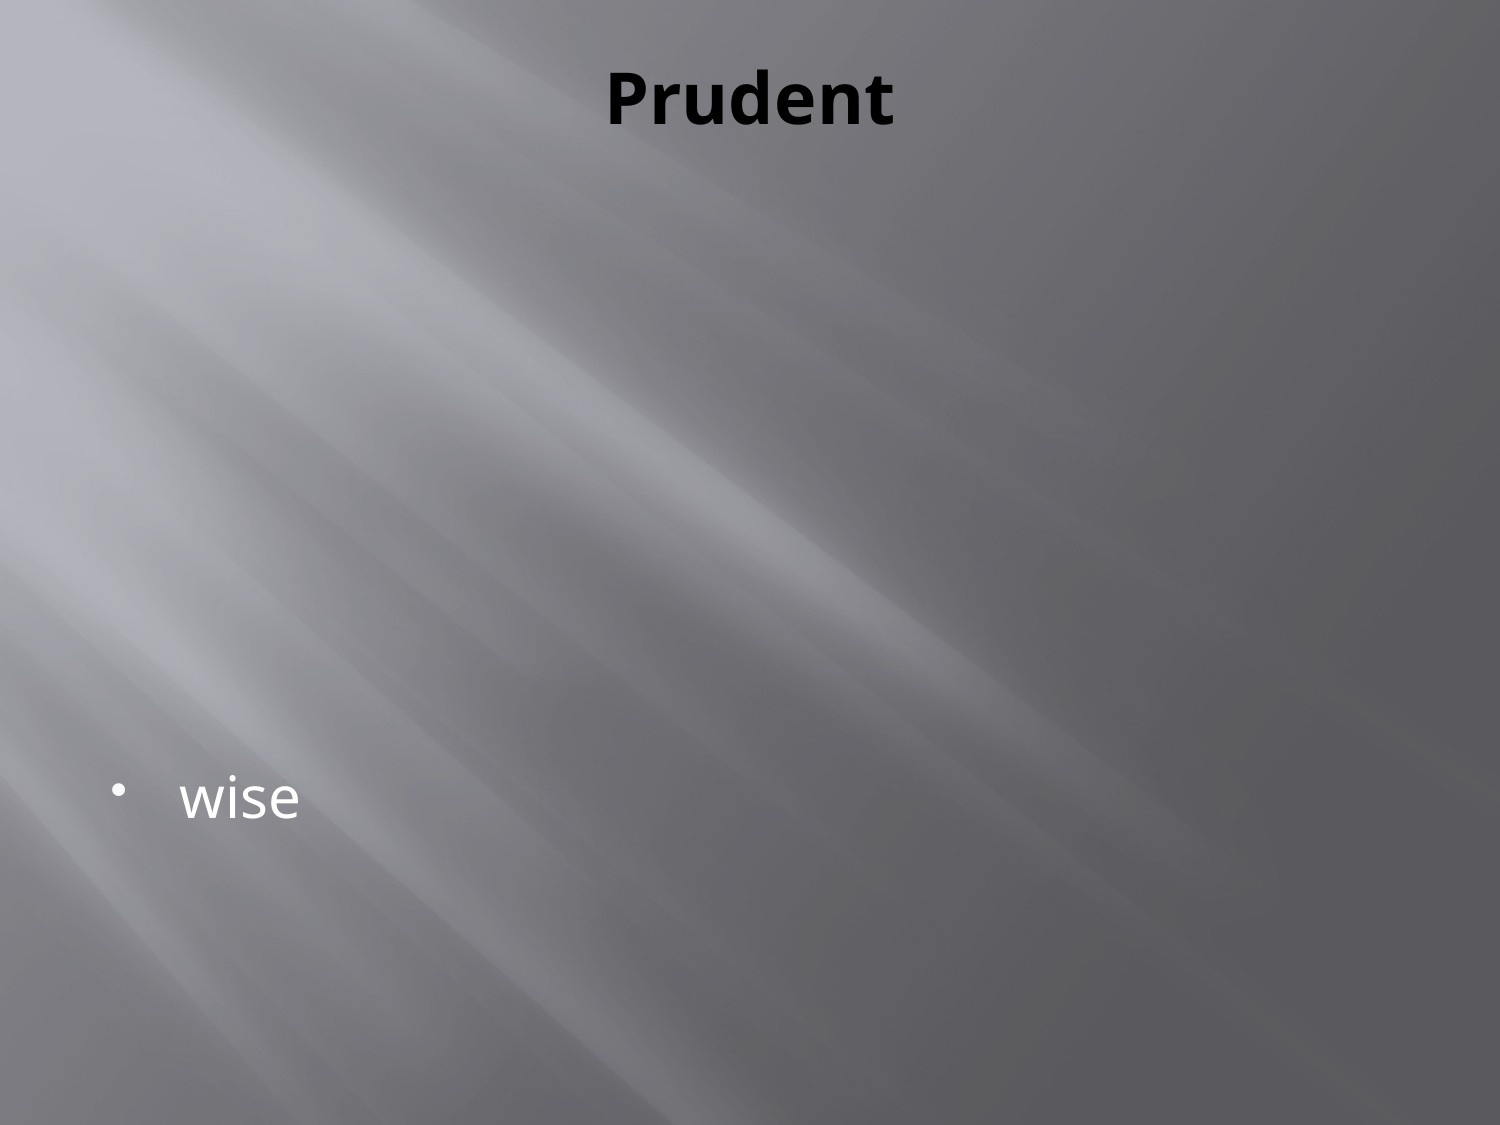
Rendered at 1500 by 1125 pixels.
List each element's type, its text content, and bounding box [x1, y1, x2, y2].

title Prudent [75, 45, 1425, 233]
list wise [75, 262, 1425, 1035]
